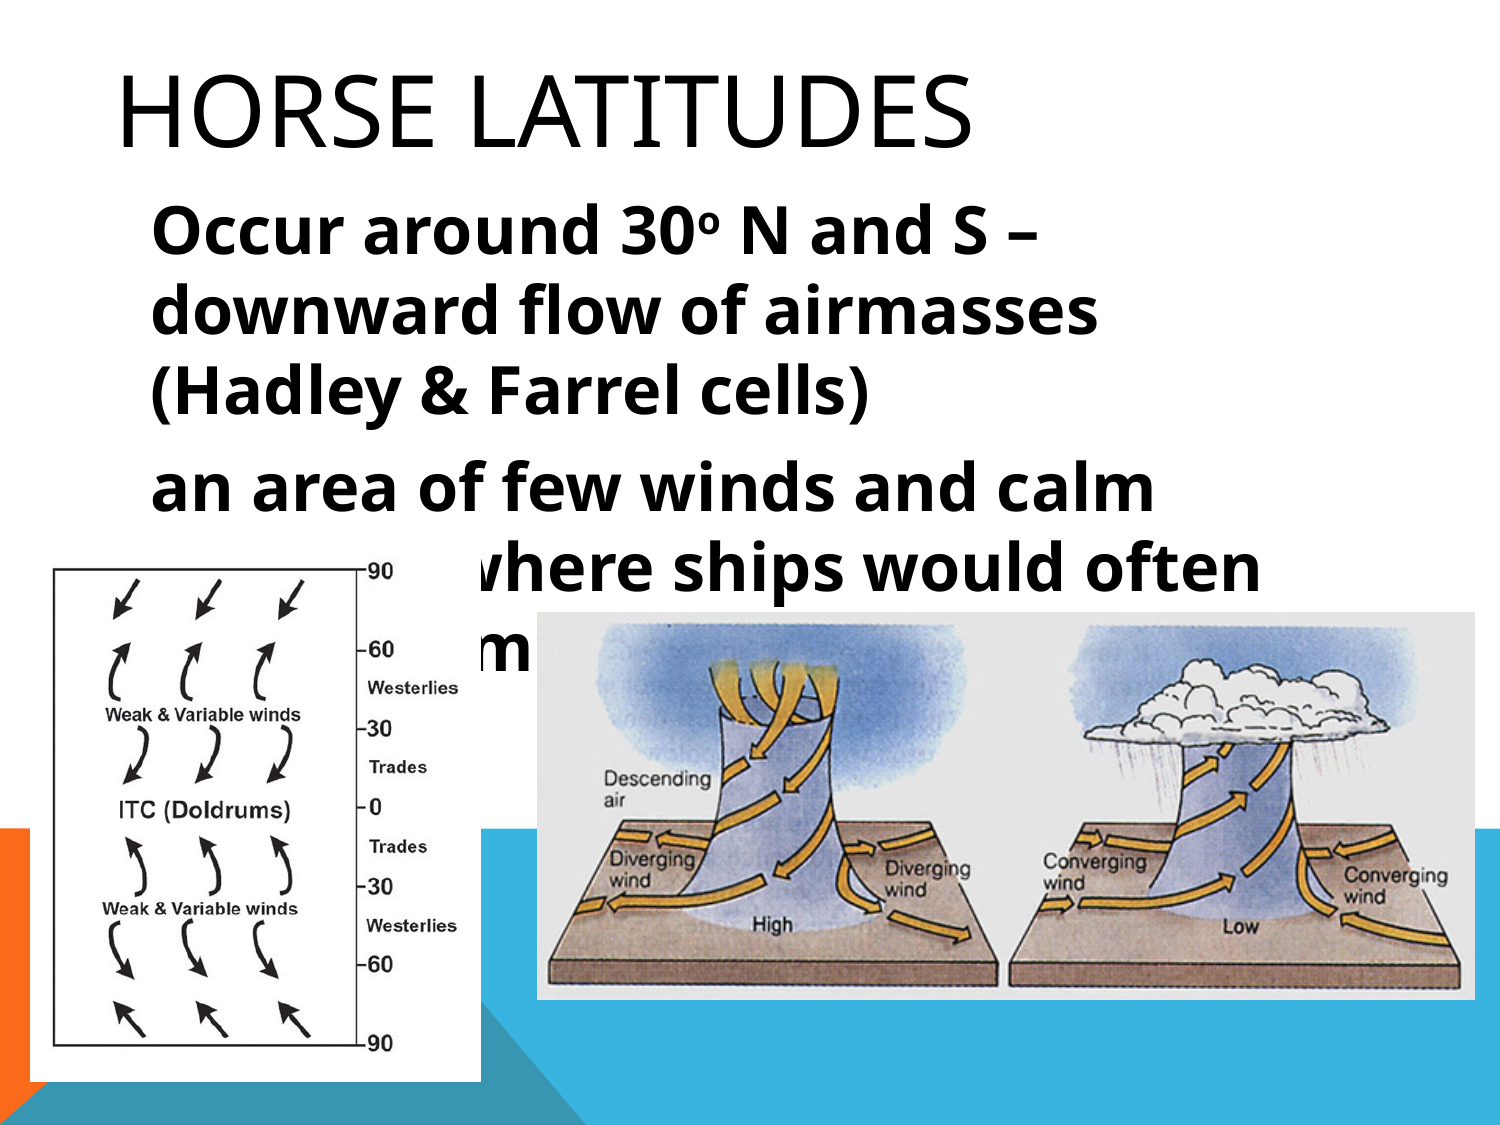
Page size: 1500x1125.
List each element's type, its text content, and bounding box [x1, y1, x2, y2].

list Occur around 30o N and S – downward flow of airmasses (Hadley & Farrel cells) an area of few winds and calm weather where ships would often get ‘becalmed’ [135, 180, 1369, 838]
picture [537, 612, 1476, 1001]
title Horse latitudes [99, 62, 1334, 153]
picture [30, 530, 481, 1082]
